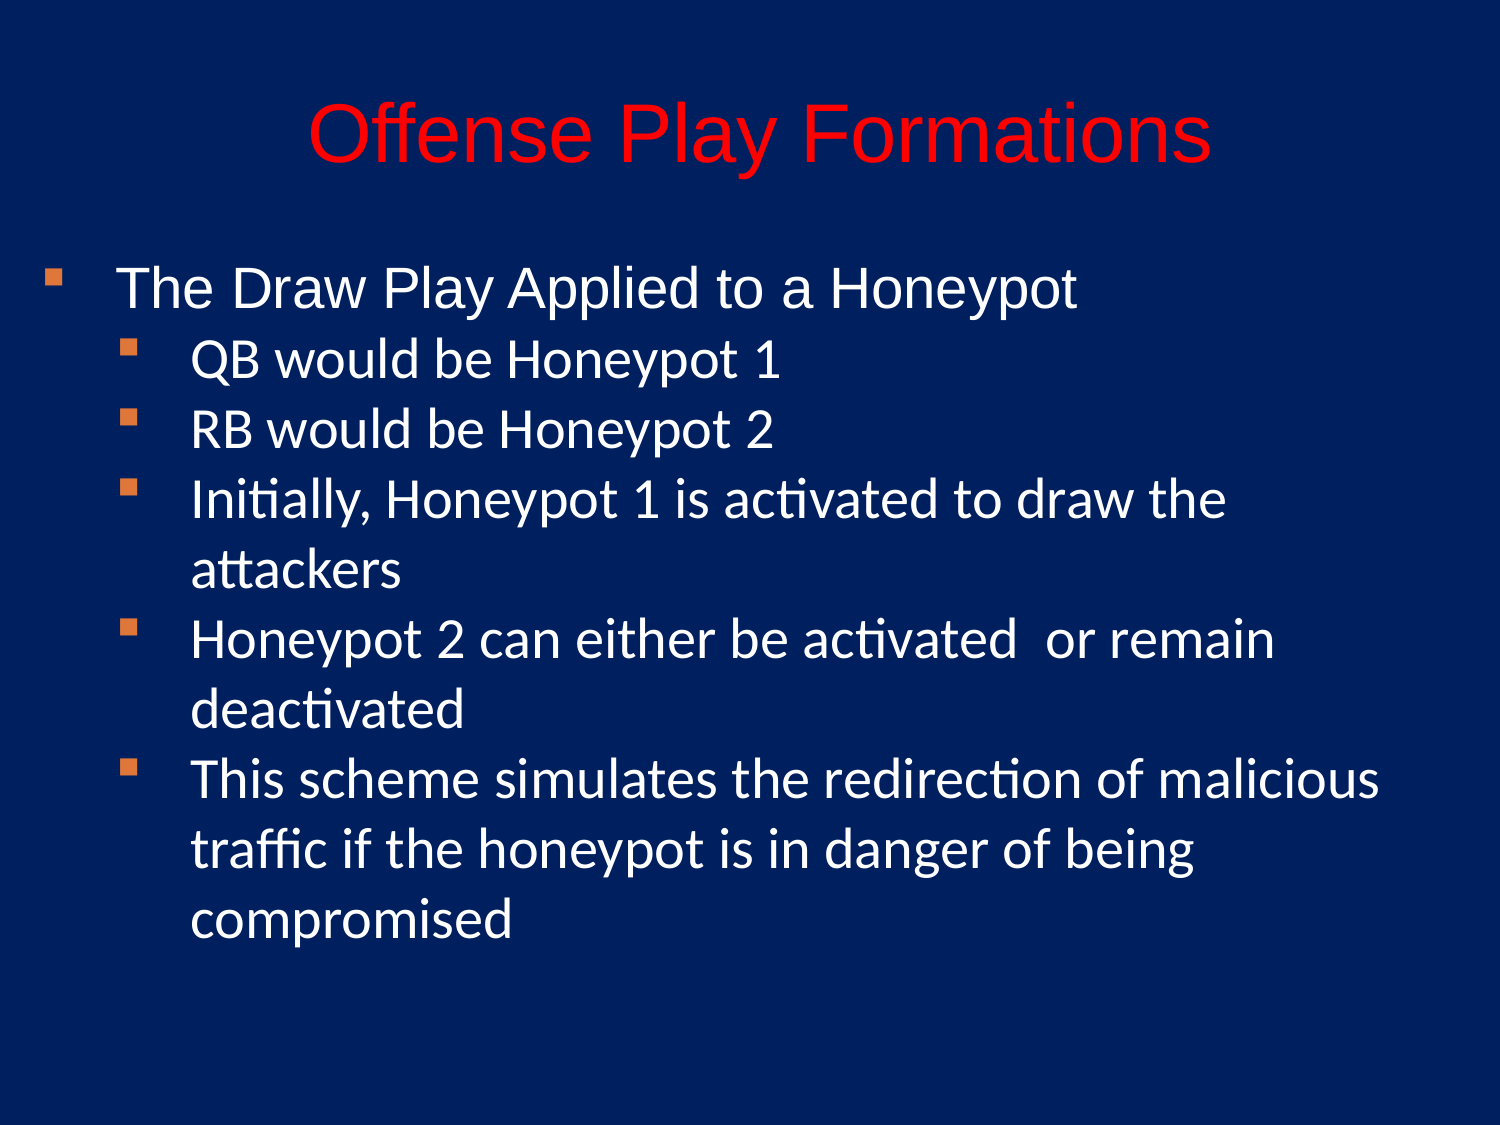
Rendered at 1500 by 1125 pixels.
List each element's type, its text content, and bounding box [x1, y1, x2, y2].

title Offense Play Formations [44, 53, 1456, 267]
text_box The Draw Play Applied to a Honeypot QB would be Honeypot 1 RB would be Honeypot 2 Initially, Honeypot 1 is activated to draw the attackers Honeypot 2 can either be activated or remain deactivated This scheme simulates the redirection of malicious traffic if the honeypot is in danger of being compromised [38, 249, 1422, 1090]
